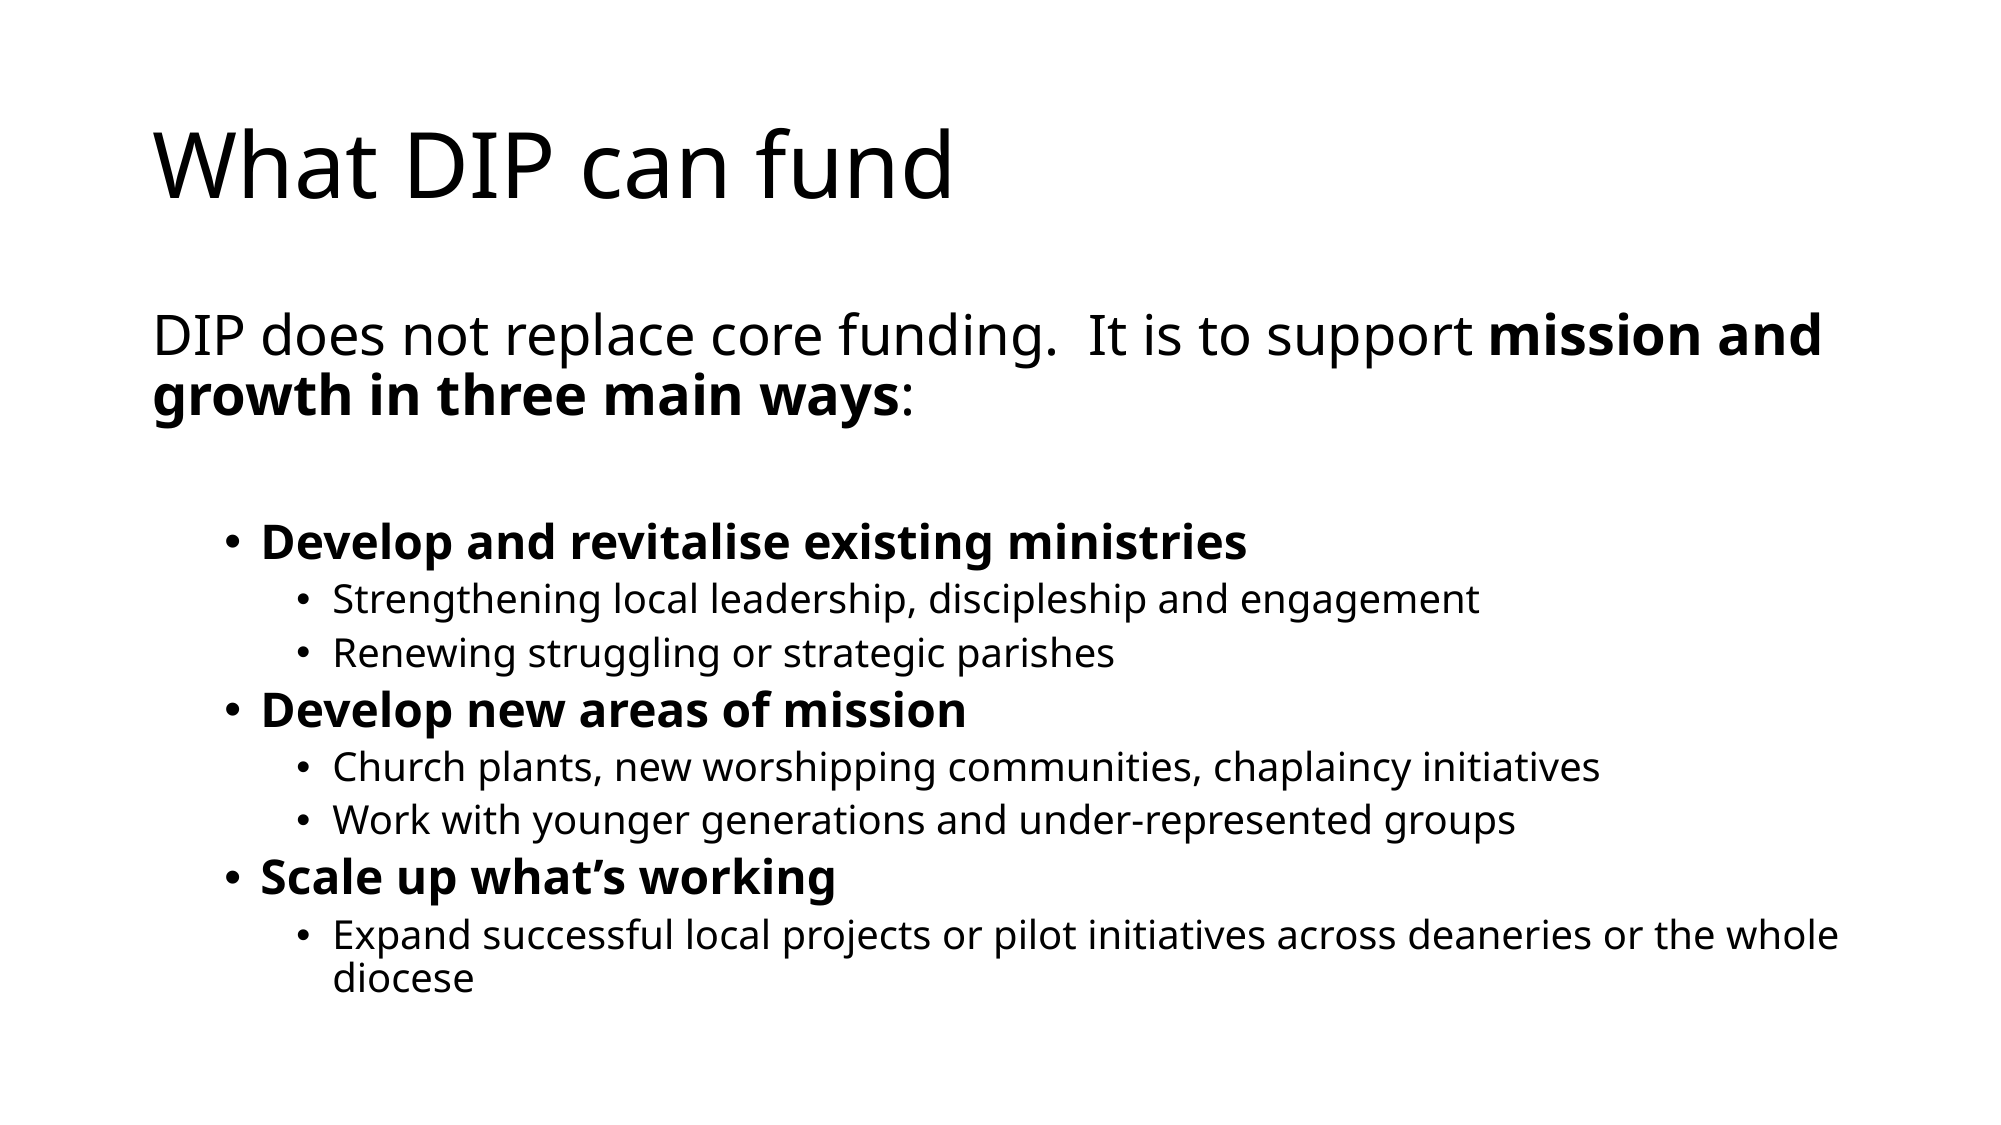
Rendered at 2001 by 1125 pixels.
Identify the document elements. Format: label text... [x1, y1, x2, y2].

title What DIP can fund [137, 59, 1863, 278]
list DIP does not replace core funding. It is to support mission and growth in three main ways: Develop and revitalise existing ministries Strengthening local leadership, discipleship and engagement Renewing struggling or strategic parishes Develop new areas of mission Church plants, new worshipping communities, chaplaincy initiatives Work with younger generations and under-represented groups Scale up what’s working Expand successful local projects or pilot initiatives across deaneries or the whole diocese [137, 299, 1863, 1014]
